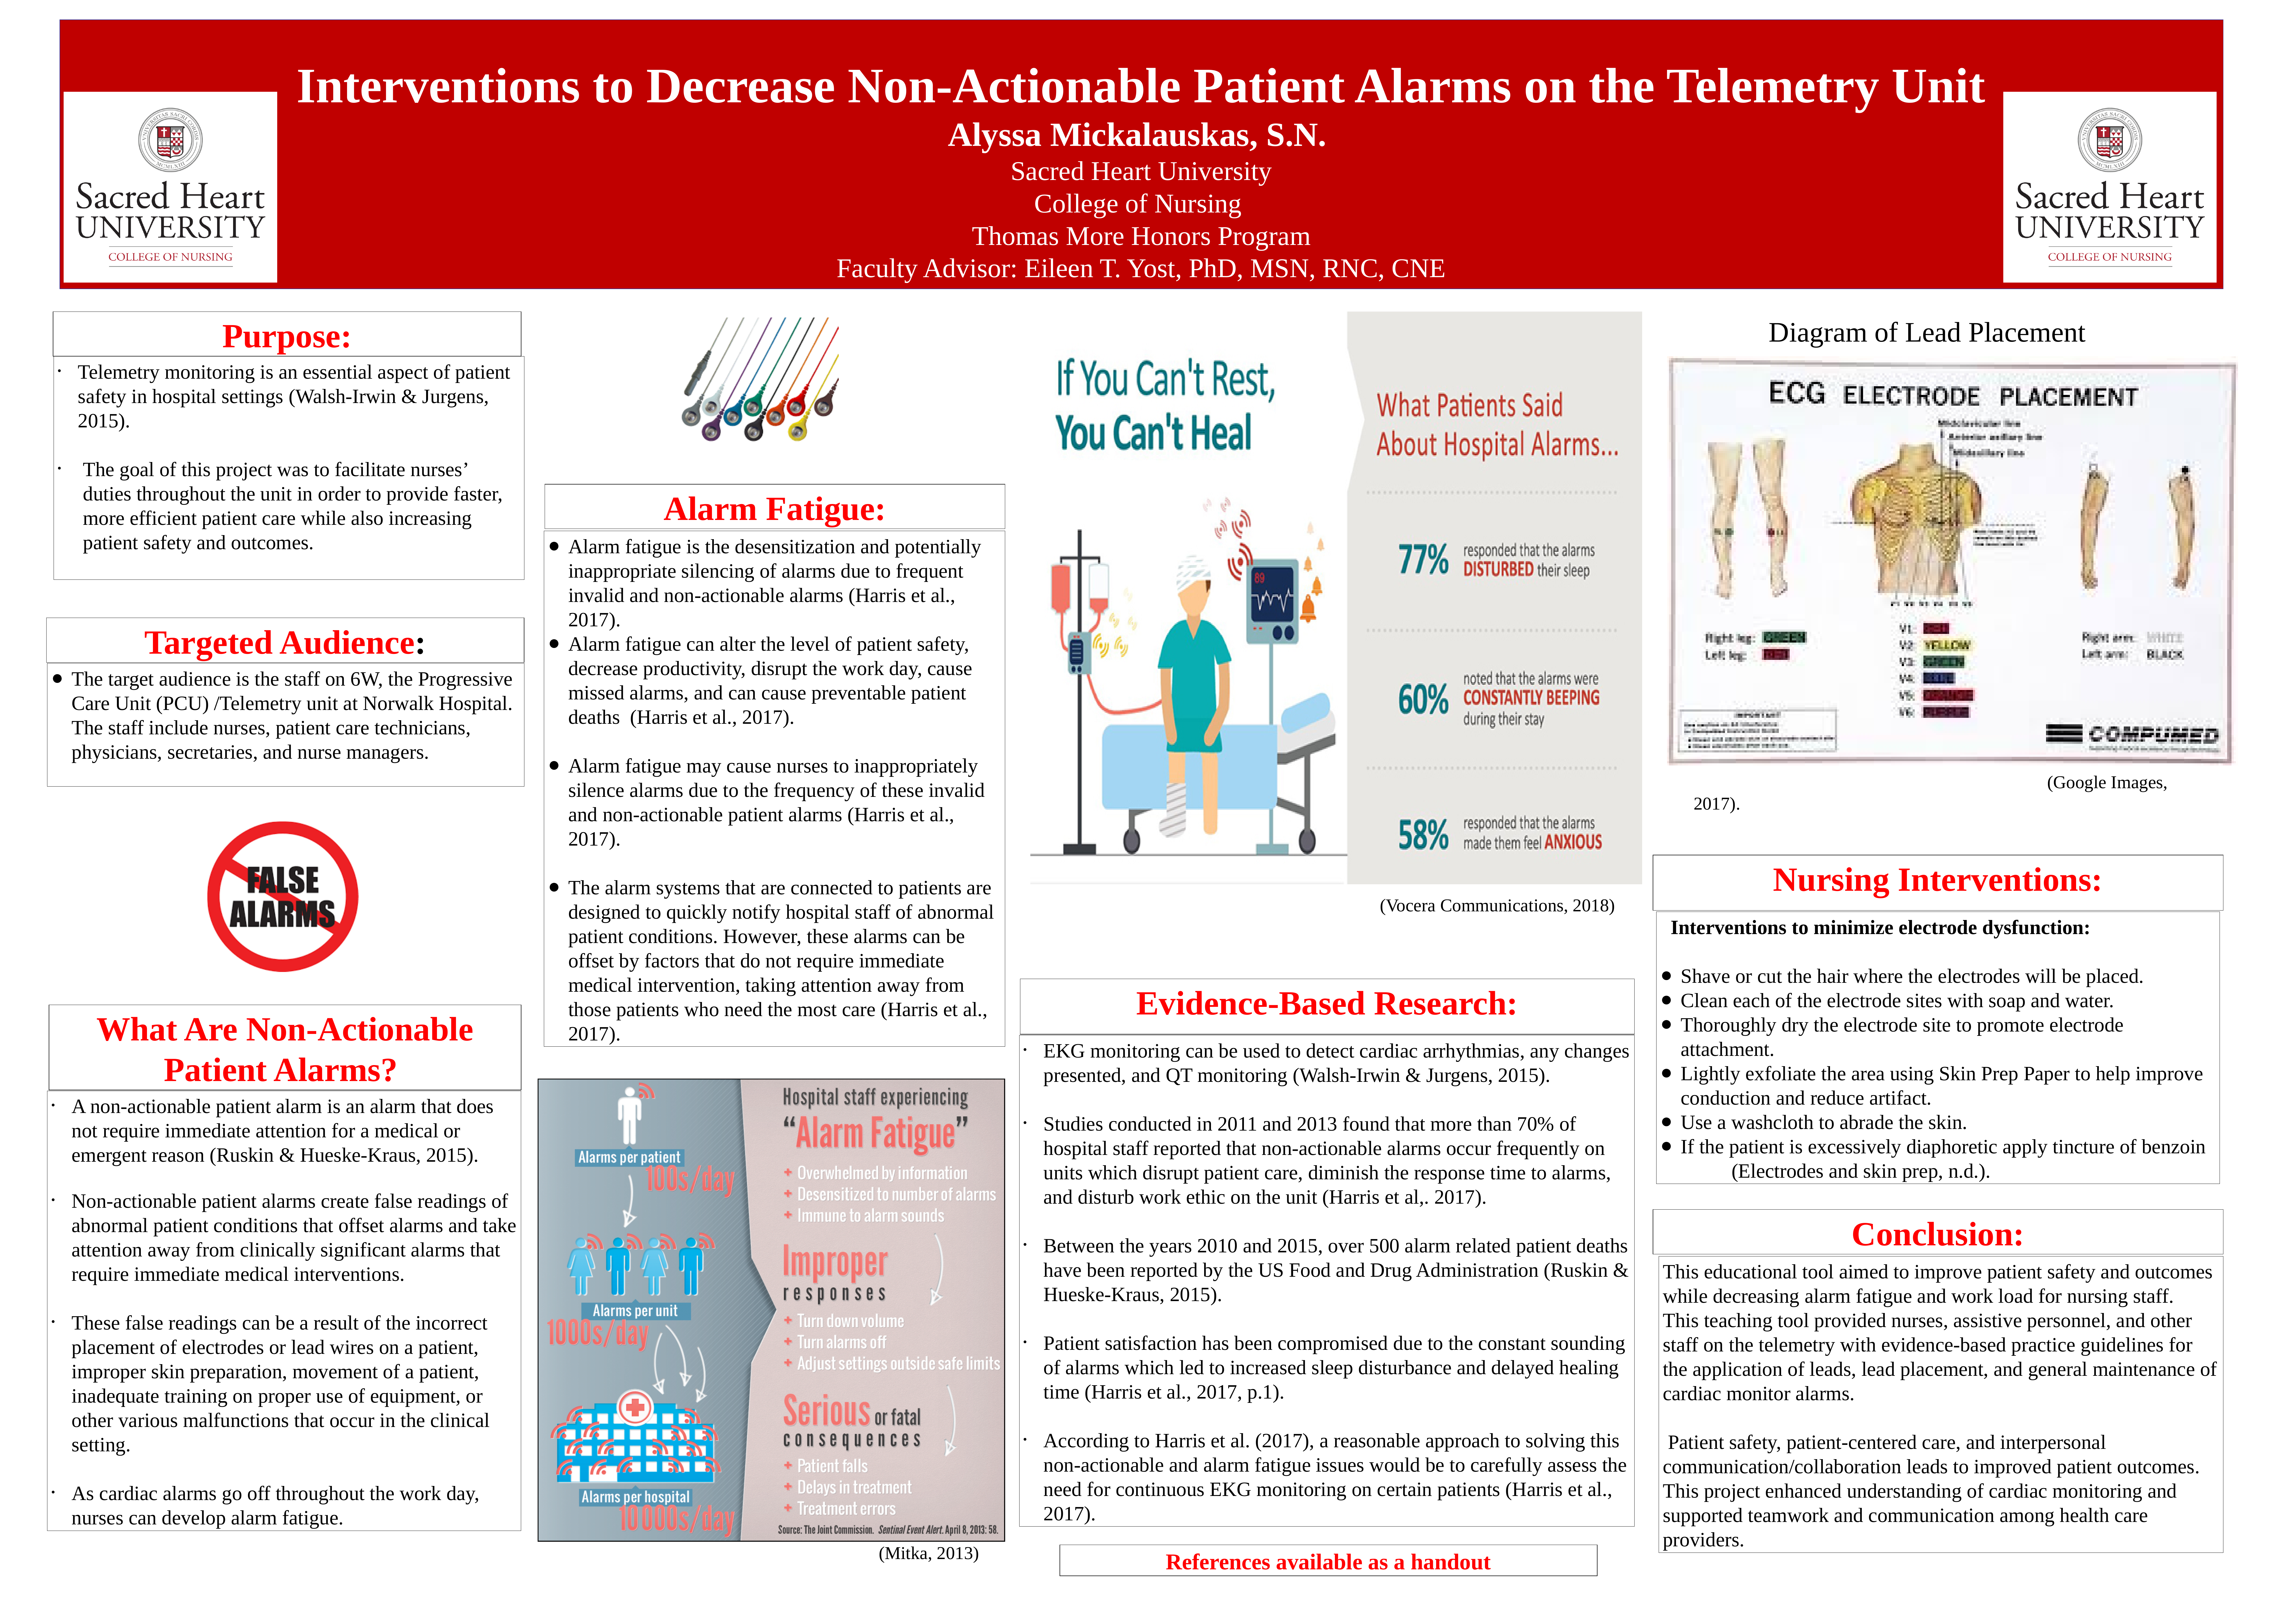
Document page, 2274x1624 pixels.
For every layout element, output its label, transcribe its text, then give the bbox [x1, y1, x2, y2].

text_box Diagram of Lead Placement [1690, 312, 2172, 350]
text_box (Google Images, 2017). [1690, 768, 2222, 816]
picture [538, 1079, 1005, 1542]
text_box Interventions to minimize electrode dysfunction: Shave or cut the hair where the electrodes will be placed. Clean each of the electrode sites with soap and water. Thoroughly dry the electrode site to promote electrode attachment. Lightly exfoliate the area using Skin Prep Paper to help improve conduction and reduce artifact. Use a washcloth to abrade the skin. If the patient is excessively diaphoretic apply tincture of benzoin (Electrodes and skin prep, n.d.). [1656, 912, 2220, 1184]
text_box Purpose: [53, 312, 521, 356]
picture [207, 821, 359, 972]
text_box References available as a handout [1060, 1545, 1597, 1576]
text_box Conclusion: [1653, 1209, 2223, 1254]
text_box What Are Non-Actionable Patient Alarms? [49, 1005, 521, 1090]
text_box Alarm fatigue is the desensitization and potentially inappropriate silencing of alarms due to frequent invalid and non-actionable alarms (Harris et al., 2017). Alarm fatigue can alter the level of patient safety, decrease productivity, disrupt the work day, cause missed alarms, and can cause preventable patient deaths (Harris et al., 2017). Alarm fatigue may cause nurses to inappropriately silence alarms due to the frequency of these invalid and non-actionable patient alarms (Harris et al., 2017). The alarm systems that are connected to patients are designed to quickly notify hospital staff of abnormal patient conditions. However, these alarms can be offset by factors that do not require immediate medical intervention, taking attention away from those patients who need the most care (Harris et al., 2017). [544, 531, 1005, 1047]
text_box Nursing Interventions: [1653, 855, 2223, 911]
text_box Targeted Audience: [46, 618, 524, 663]
text_box The target audience is the staff on 6W, the Progressive Care Unit (PCU) /Telemetry unit at Norwalk Hospital. The staff include nurses, patient care technicians, physicians, secretaries, and nurse managers. [47, 663, 524, 787]
text_box [7, 0, 113, 73]
text_box Evidence-Based Research: [1020, 979, 1635, 1034]
picture [680, 317, 839, 476]
text_box This educational tool aimed to improve patient safety and outcomes while decreasing alarm fatigue and work load for nursing staff. This teaching tool provided nurses, assistive personnel, and other staff on the telemetry with evidence-based practice guidelines for the application of leads, lead placement, and general maintenance of cardiac monitor alarms. Patient safety, patient-centered care, and interpersonal communication/collaboration leads to improved patient outcomes. This project enhanced understanding of cardiac monitoring and supported teamwork and communication among health care providers. [1659, 1256, 2223, 1553]
text_box EKG monitoring can be used to detect cardiac arrhythmias, any changes presented, and QT monitoring (Walsh-Irwin & Jurgens, 2015). Studies conducted in 2011 and 2013 found that more than 70% of hospital staff reported that non-actionable alarms occur frequently on units which disrupt patient care, diminish the response time to alarms, and disturb work ethic on the unit (Harris et al,. 2017). Between the years 2010 and 2015, over 500 alarm related patient deaths have been reported by the US Food and Drug Administration (Ruskin & Hueske-Kraus, 2015). Patient satisfaction has been compromised due to the constant sounding of alarms which led to increased sleep disturbance and delayed healing time (Harris et al., 2017, p.1). According to Harris et al. (2017), a reasonable approach to solving this non-actionable and alarm fatigue issues would be to carefully assess the need for continuous EKG monitoring on certain patients (Harris et al., 2017). [1019, 1035, 1635, 1527]
title Interventions to Decrease Non-Actionable Patient Alarms on the Telemetry Unit Alyssa Mickalauskas, S.N. Sacred Heart University College of Nursing Thomas More Honors Program Faculty Advisor: Eileen T. Yost, PhD, MSN, RNC, CNE [60, 19, 2223, 289]
picture [2003, 92, 2217, 283]
text_box (Mitka, 2013) [550, 1544, 995, 1565]
picture [1030, 312, 1642, 884]
text_box (Vocera Communications, 2018) [1213, 888, 1635, 917]
picture [64, 92, 277, 283]
text_box A non-actionable patient alarm is an alarm that does not require immediate attention for a medical or emergent reason (Ruskin & Hueske-Kraus, 2015). Non-actionable patient alarms create false readings of abnormal patient conditions that offset alarms and take attention away from clinically significant alarms that require immediate medical interventions. These false readings can be a result of the incorrect placement of electrodes or lead wires on a patient, improper skin preparation, movement of a patient, inadequate training on proper use of equipment, or other various malfunctions that occur in the clinical setting. As cardiac alarms go off throughout the work day, nurses can develop alarm fatigue. [47, 1091, 521, 1531]
text_box Alarm Fatigue: [545, 484, 1005, 529]
picture [1667, 356, 2238, 766]
text_box Telemetry monitoring is an essential aspect of patient safety in hospital settings (Walsh-Irwin & Jurgens, 2015). The goal of this project was to facilitate nurses’ duties throughout the unit in order to provide faster, more efficient patient care while also increasing patient safety and outcomes. [54, 356, 524, 580]
